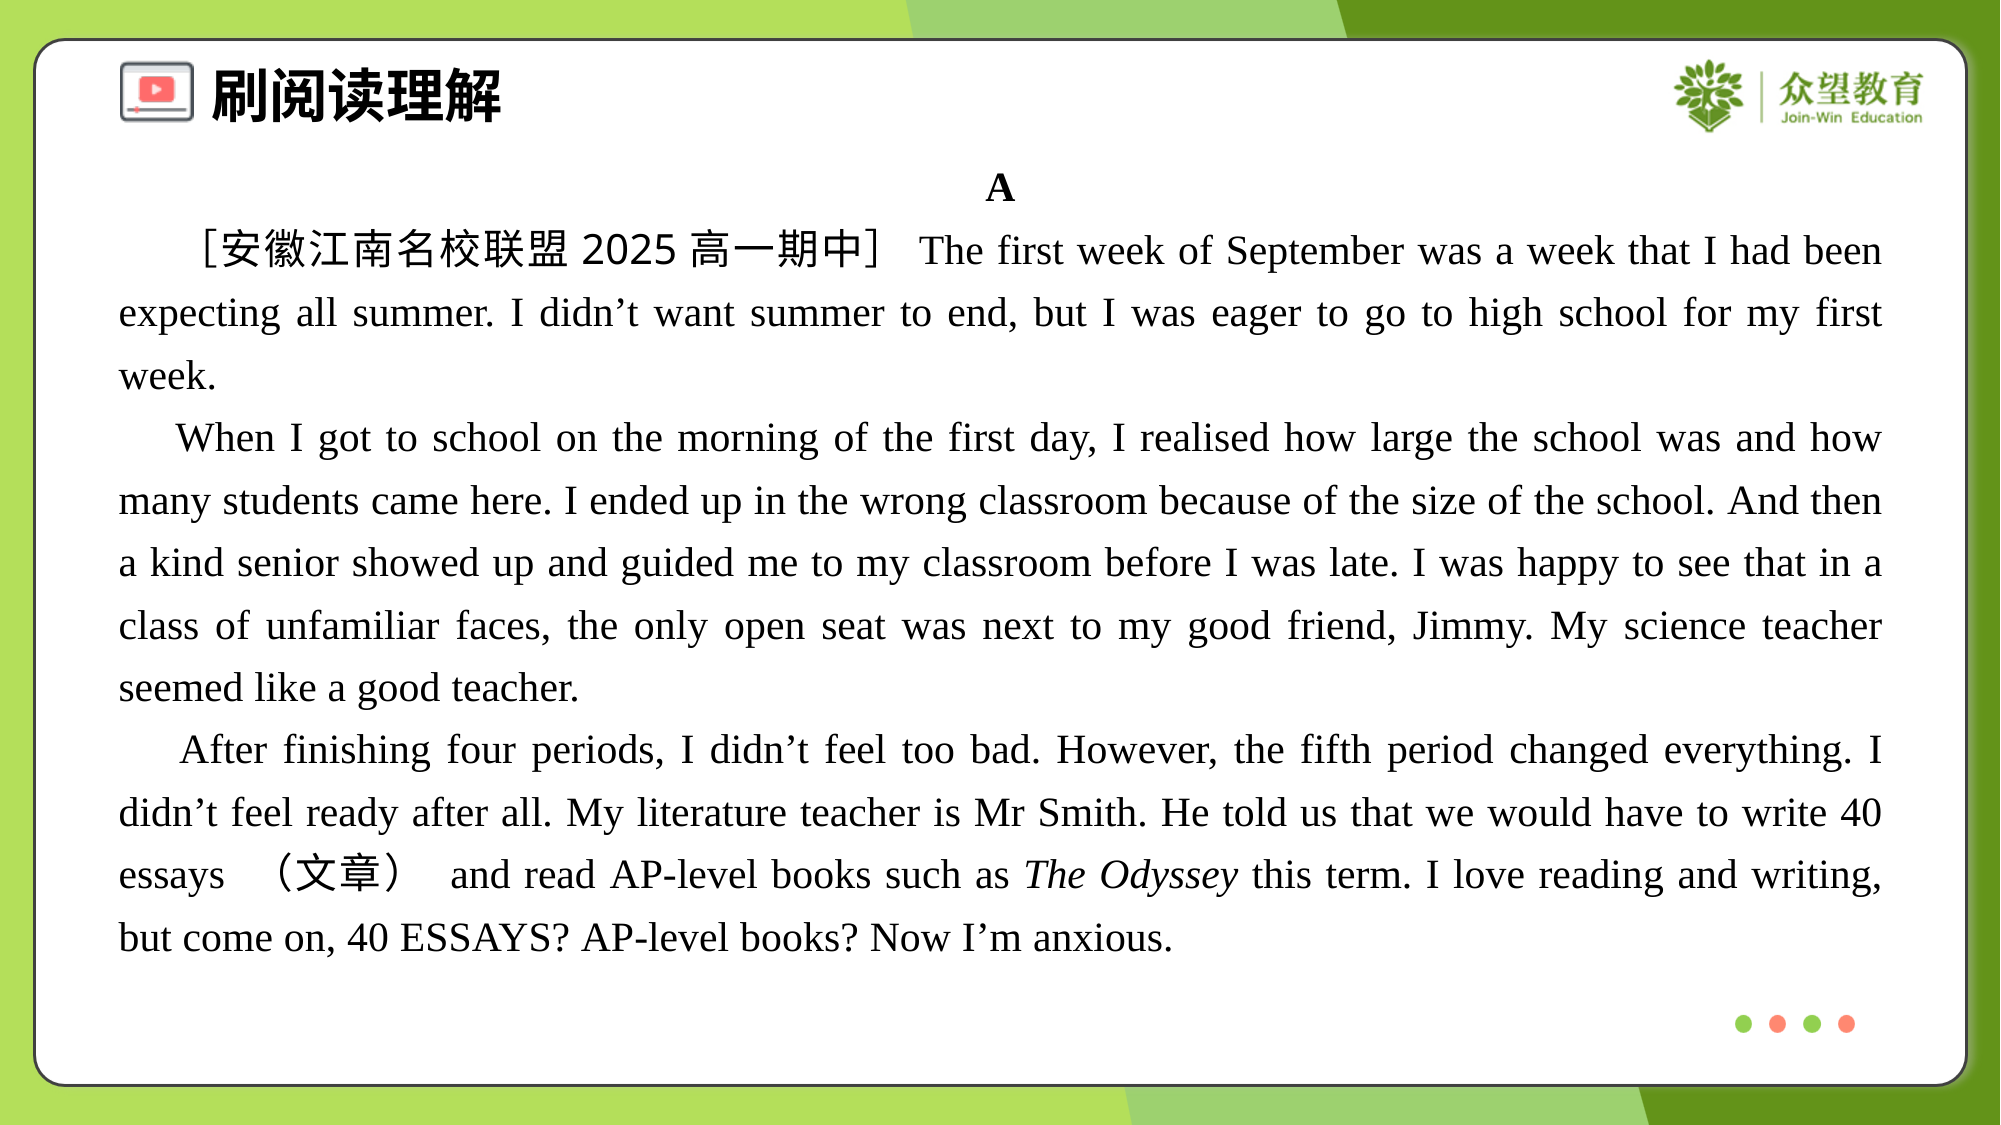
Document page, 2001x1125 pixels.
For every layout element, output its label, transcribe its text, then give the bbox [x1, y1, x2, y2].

picture [0, 0, 2000, 1125]
text_box A ［安徽江南名校联盟2025高一期中］The first week of September was a week that I had been expecting all summer. I didn’t want summer to end, but I was eager to go to high school for my first week. When I got to school on the morning of the first day, I realised how large the school was and how many students came here. I ended up in the wrong classroom because of the size of the school. And then a kind senior showed up and guided me to my classroom before I was late. I was happy to see that in a class of unfamiliar faces, the only open seat was next to my good friend, Jimmy. My science teacher seemed like a good teacher. After finishing four periods, I didn’t feel too bad. However, the fifth period changed everything. I didn’t feel ready after all. My literature teacher is Mr Smith. He told us that we would have to write 40 essays （文章） and read AP-level books such as The Odyssey this term. I love reading and writing, but come on, 40 ESSAYS? AP-level books? Now I’m anxious. [118, 147, 1883, 961]
